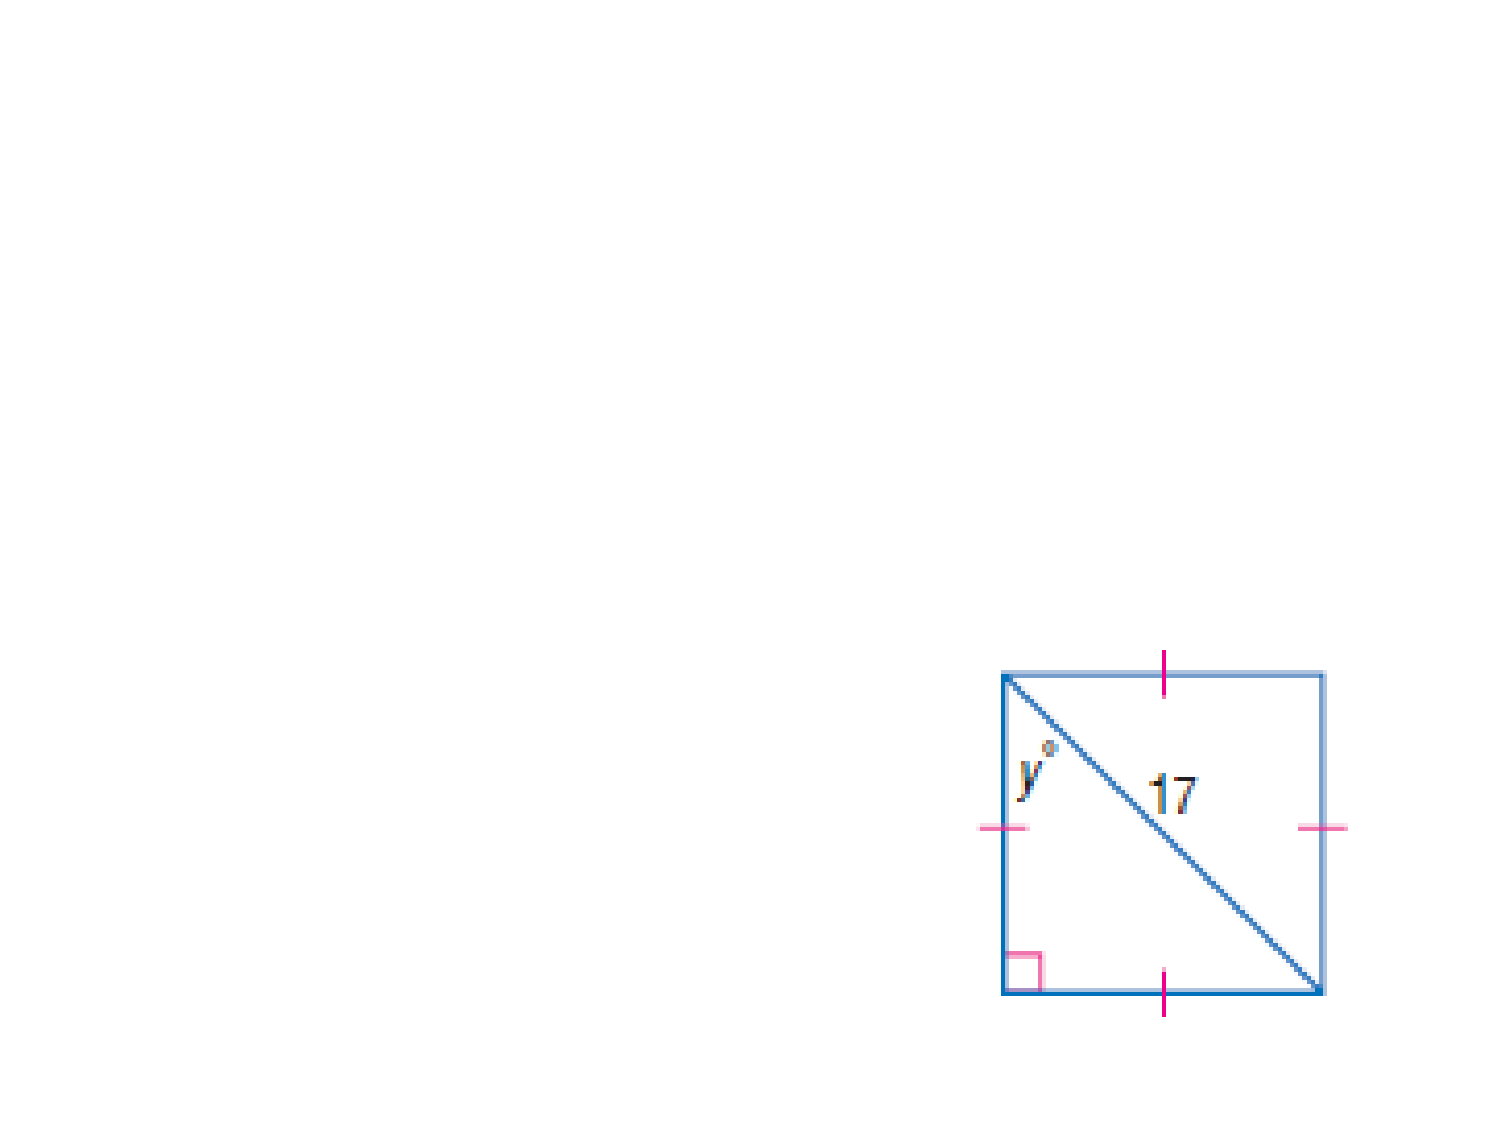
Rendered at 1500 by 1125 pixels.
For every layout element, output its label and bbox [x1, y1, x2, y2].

list [937, 649, 1401, 1062]
